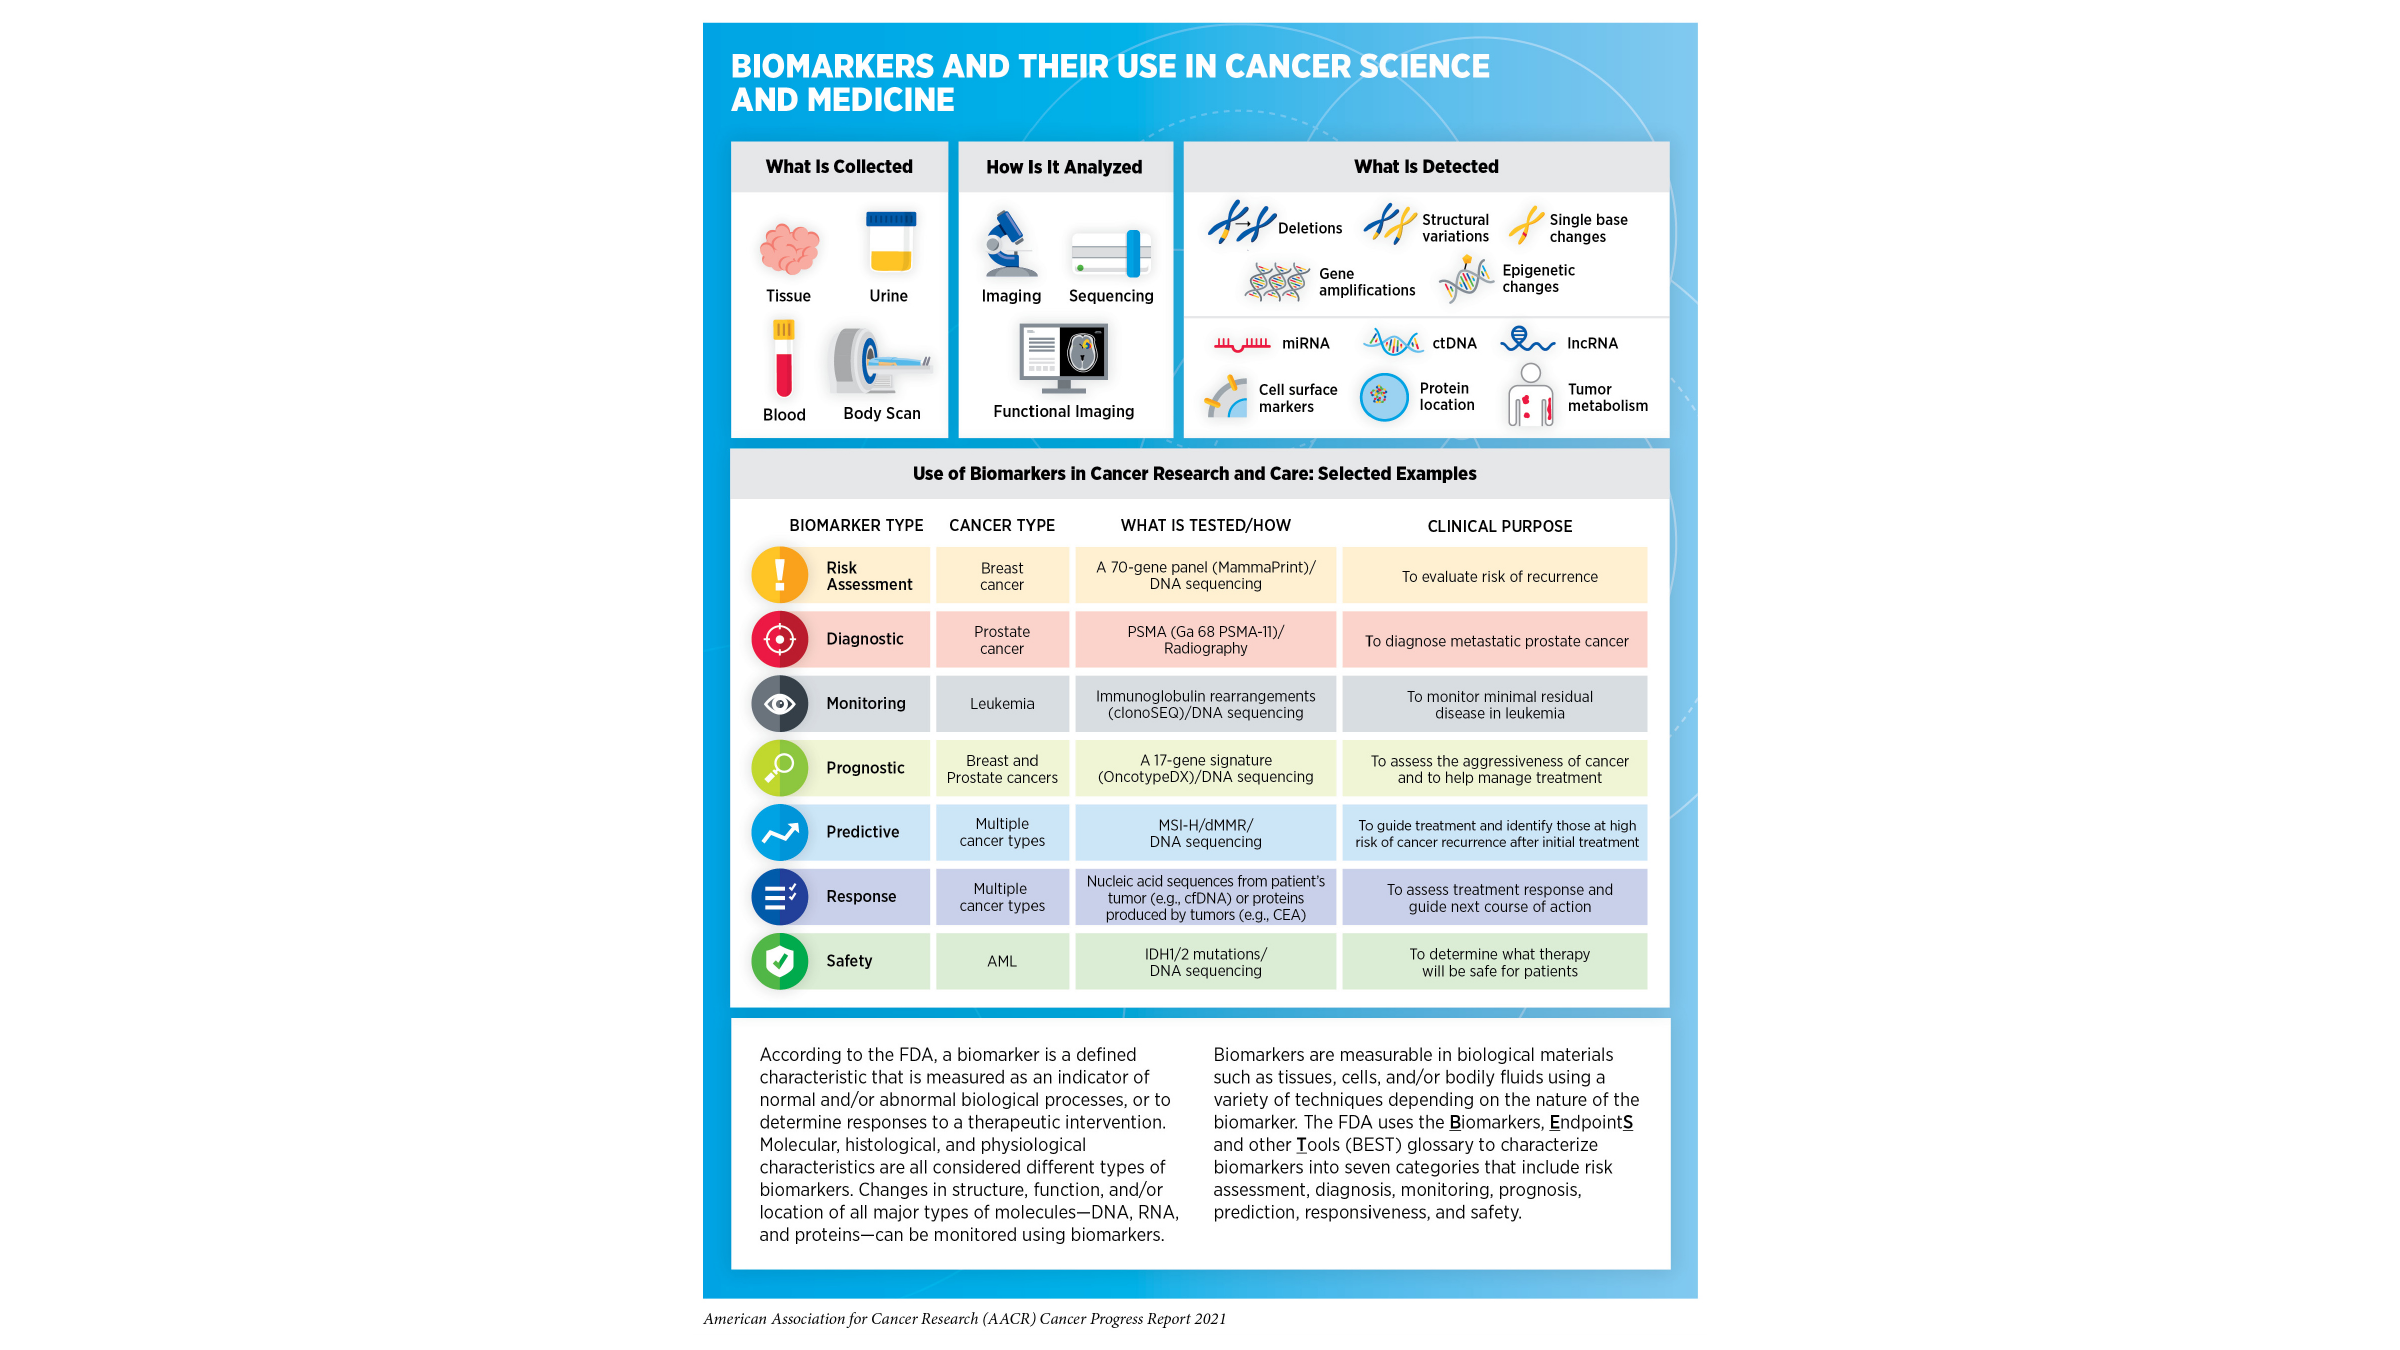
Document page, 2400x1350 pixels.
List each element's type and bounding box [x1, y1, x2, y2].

picture [693, 15, 1707, 1335]
